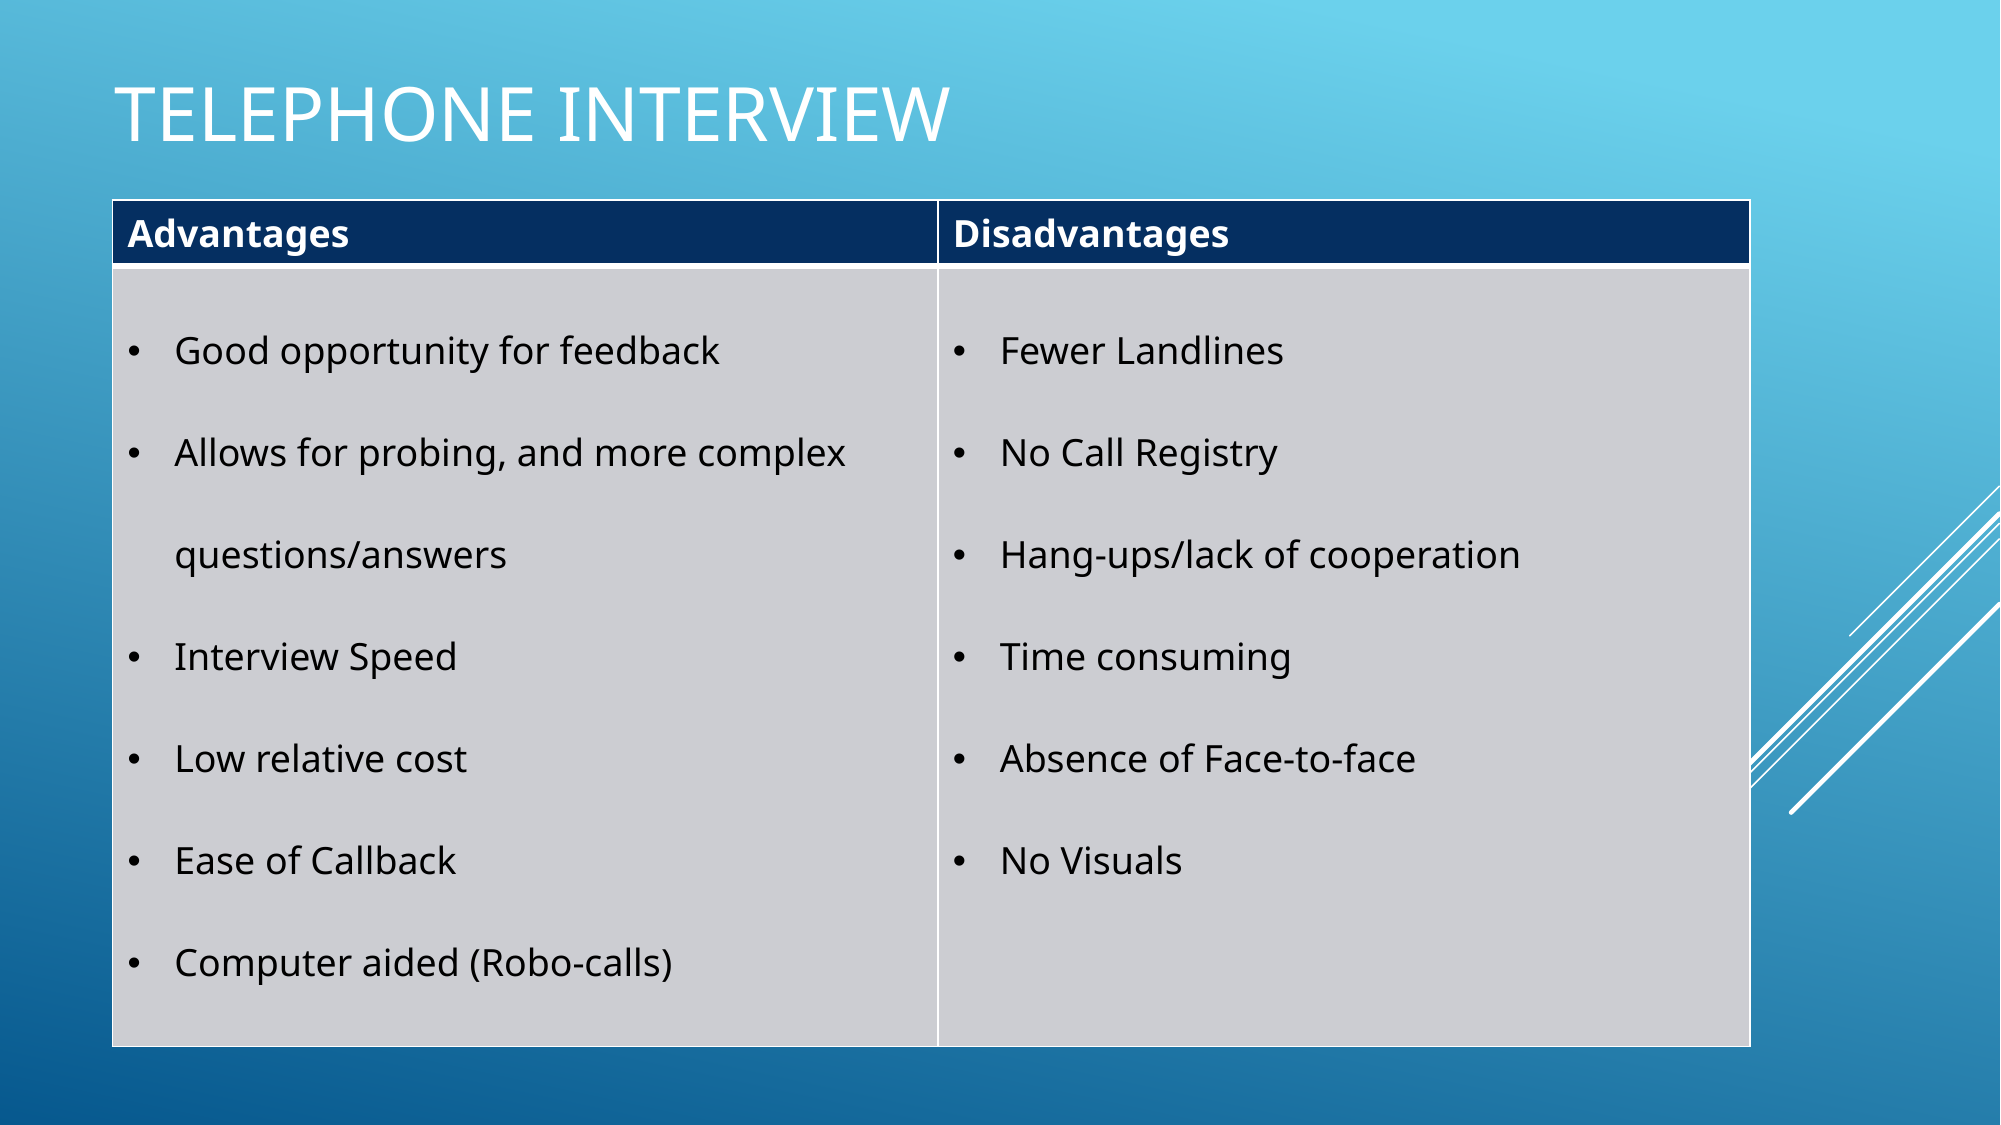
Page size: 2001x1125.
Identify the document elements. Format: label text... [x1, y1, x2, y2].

table_header Advantages [113, 201, 937, 263]
title Telephone Interview [99, 24, 1500, 198]
table_cell Good opportunity for feedback Allows for probing, and more complex questions/answers Interview Speed Low relative cost Ease of Callback Computer aided (Robo-calls) [113, 269, 937, 1046]
table_header Disadvantages [939, 201, 1749, 263]
table_cell Fewer Landlines No Call Registry Hang-ups/lack of cooperation Time consuming Absence of Face-to-face No Visuals [939, 269, 1749, 1046]
